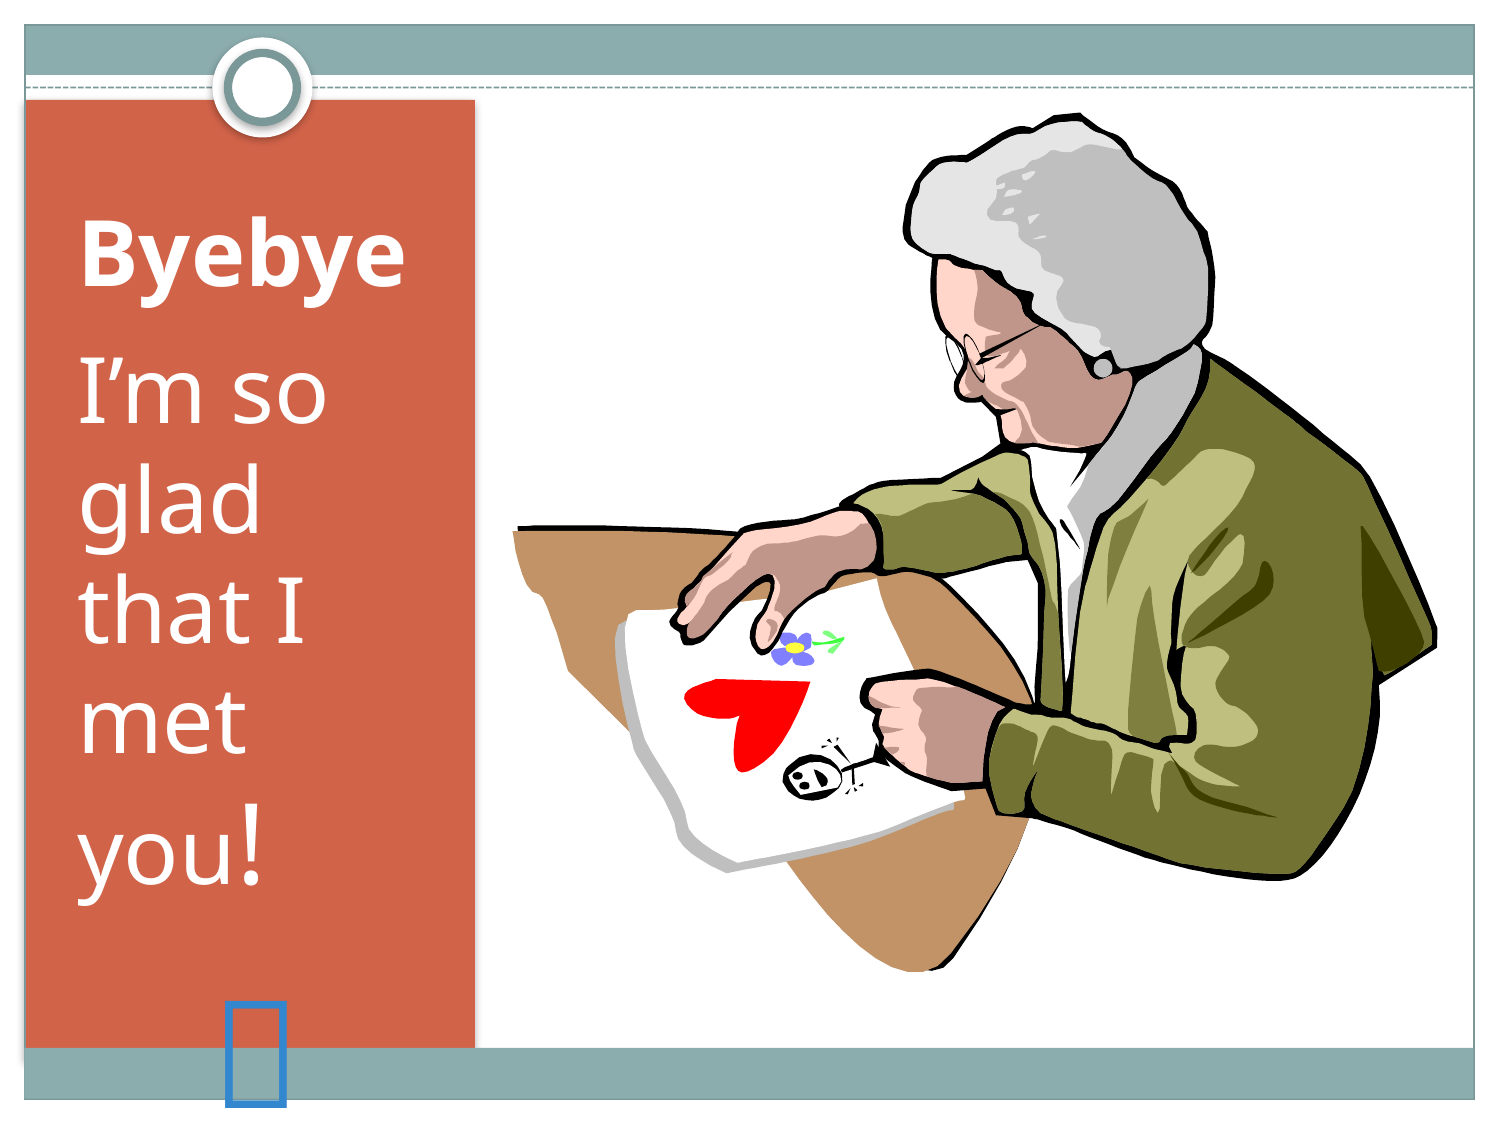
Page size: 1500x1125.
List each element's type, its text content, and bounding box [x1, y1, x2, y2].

list I’m so glad that I met you!  [62, 324, 450, 1005]
picture [512, 112, 1438, 1038]
title Byebye [62, 149, 450, 313]
